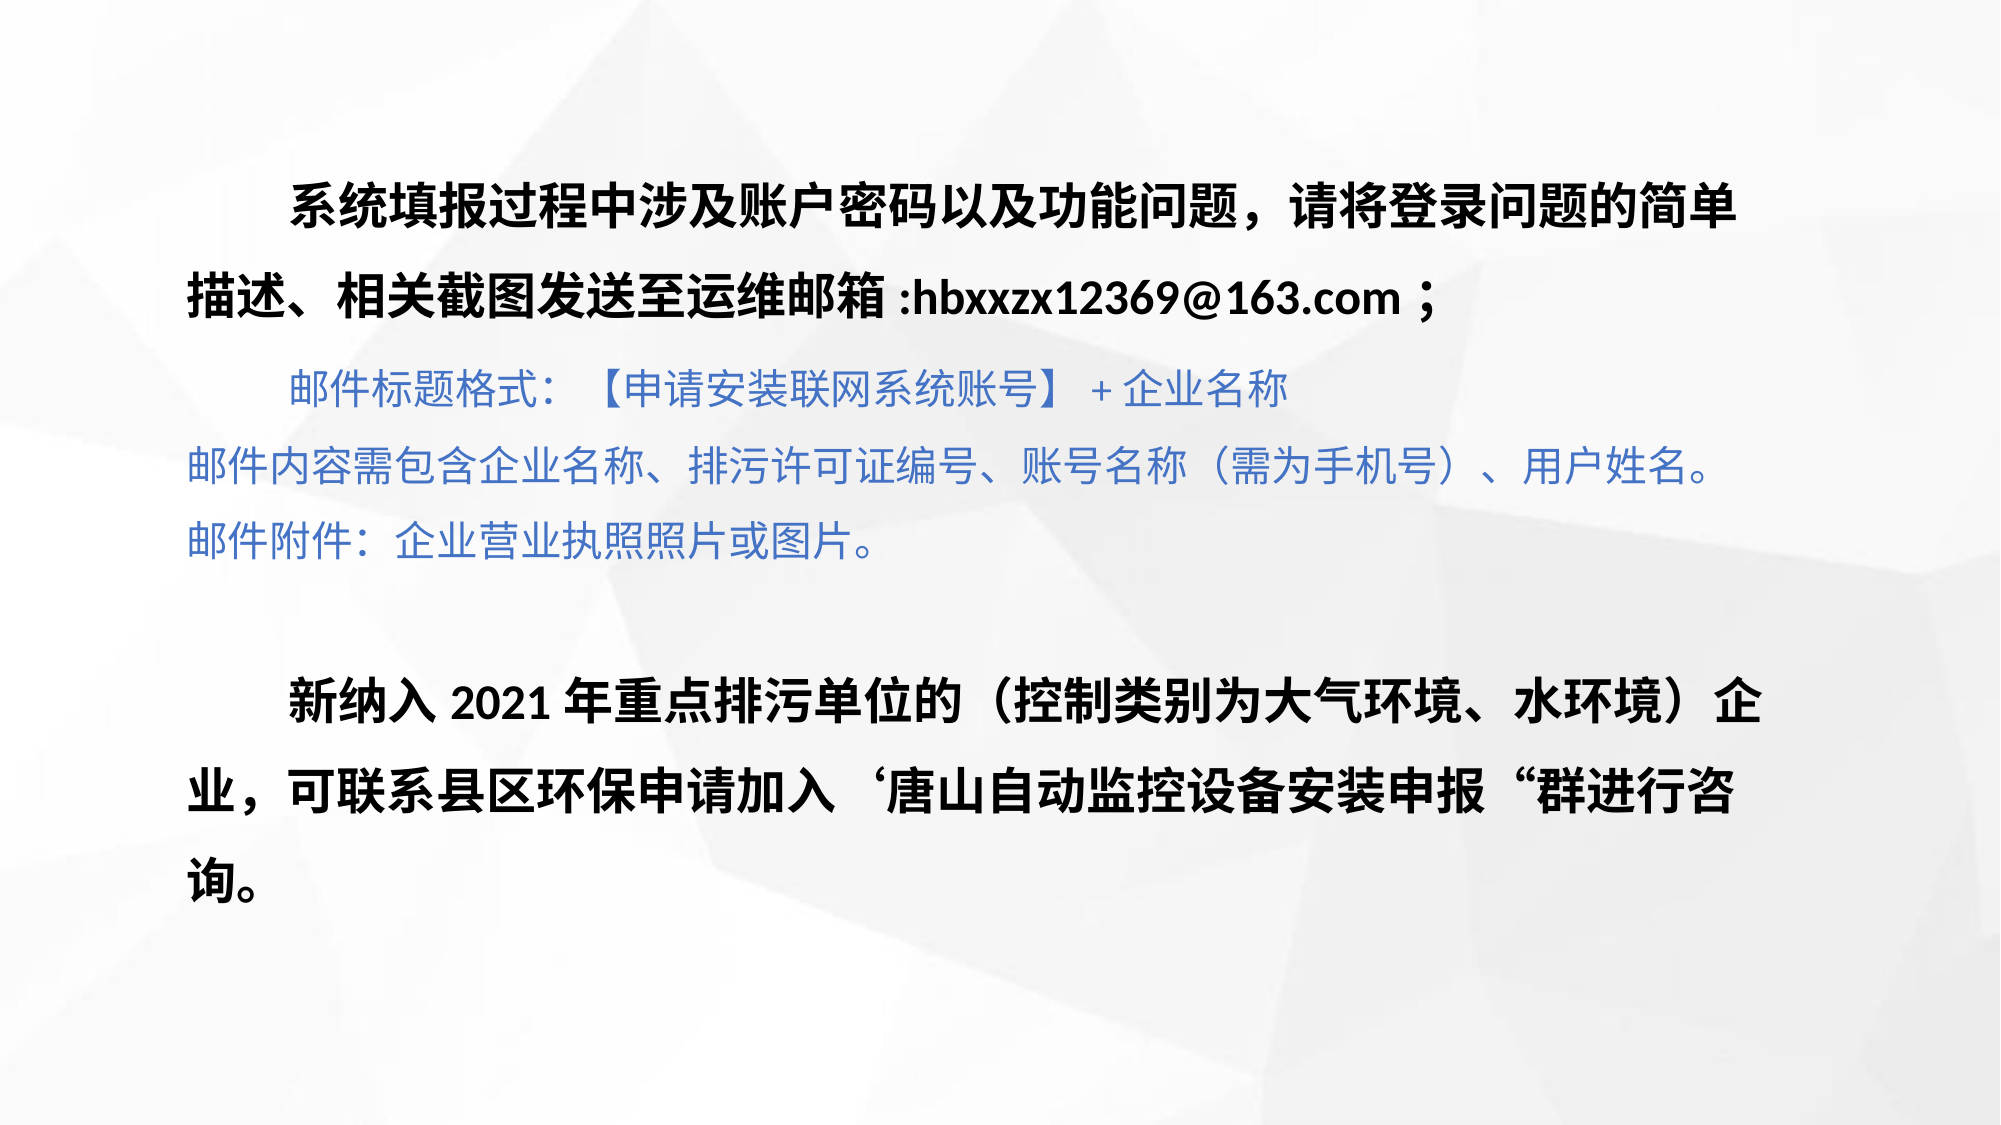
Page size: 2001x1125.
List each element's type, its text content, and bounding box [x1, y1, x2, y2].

text_box 系统填报过程中涉及账户密码以及功能问题，请将登录问题的简单描述、相关截图发送至运维邮箱:hbxxzx12369@163.com； 邮件标题格式：【申请安装联网系统账号】+企业名称 邮件内容需包含企业名称、排污许可证编号、账号名称（需为手机号）、用户姓名。 邮件附件：企业营业执照照片或图片。 新纳入2021年重点排污单位的（控制类别为大气环境、水环境）企业，可联系县区环保申请加入‘唐山自动监控设备安装申报“群进行咨询。 [171, 137, 1792, 1007]
picture [0, 0, 2000, 1125]
